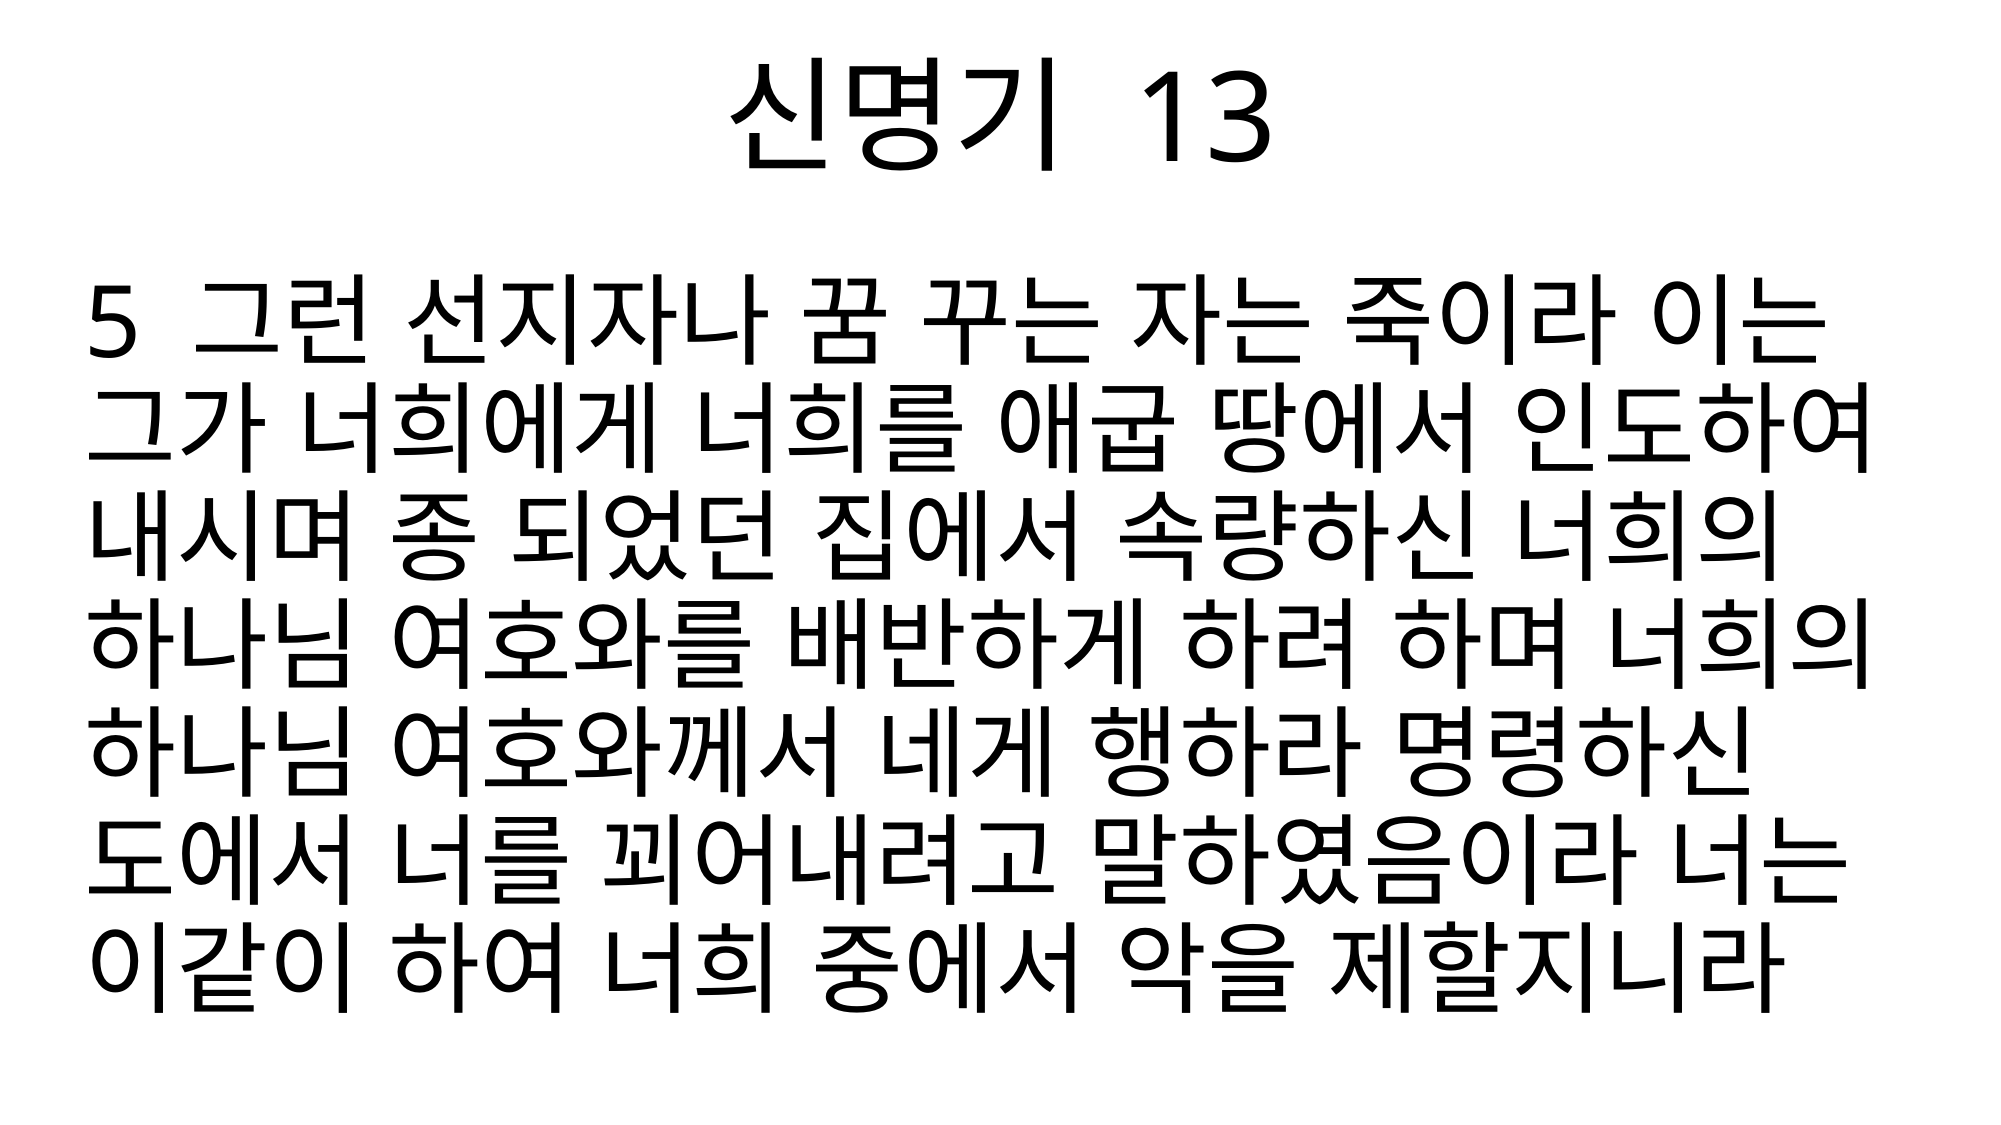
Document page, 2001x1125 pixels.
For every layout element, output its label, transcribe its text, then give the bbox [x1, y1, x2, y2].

picture [0, 0, 2001, 1125]
list 5 그런 선지자나 꿈 꾸는 자는 죽이라 이는 그가 너희에게 너희를 애굽 땅에서 인도하여 내시며 종 되었던 집에서 속량하신 너희의 하나님 여호와를 배반하게 하려 하며 너희의 하나님 여호와께서 네게 행하라 명령하신 도에서 너를 꾀어내려고 말하였음이라 너는 이같이 하여 너희 중에서 악을 제할지니라 [69, 263, 1953, 423]
footer 신명기 13 [0, 32, 2000, 192]
